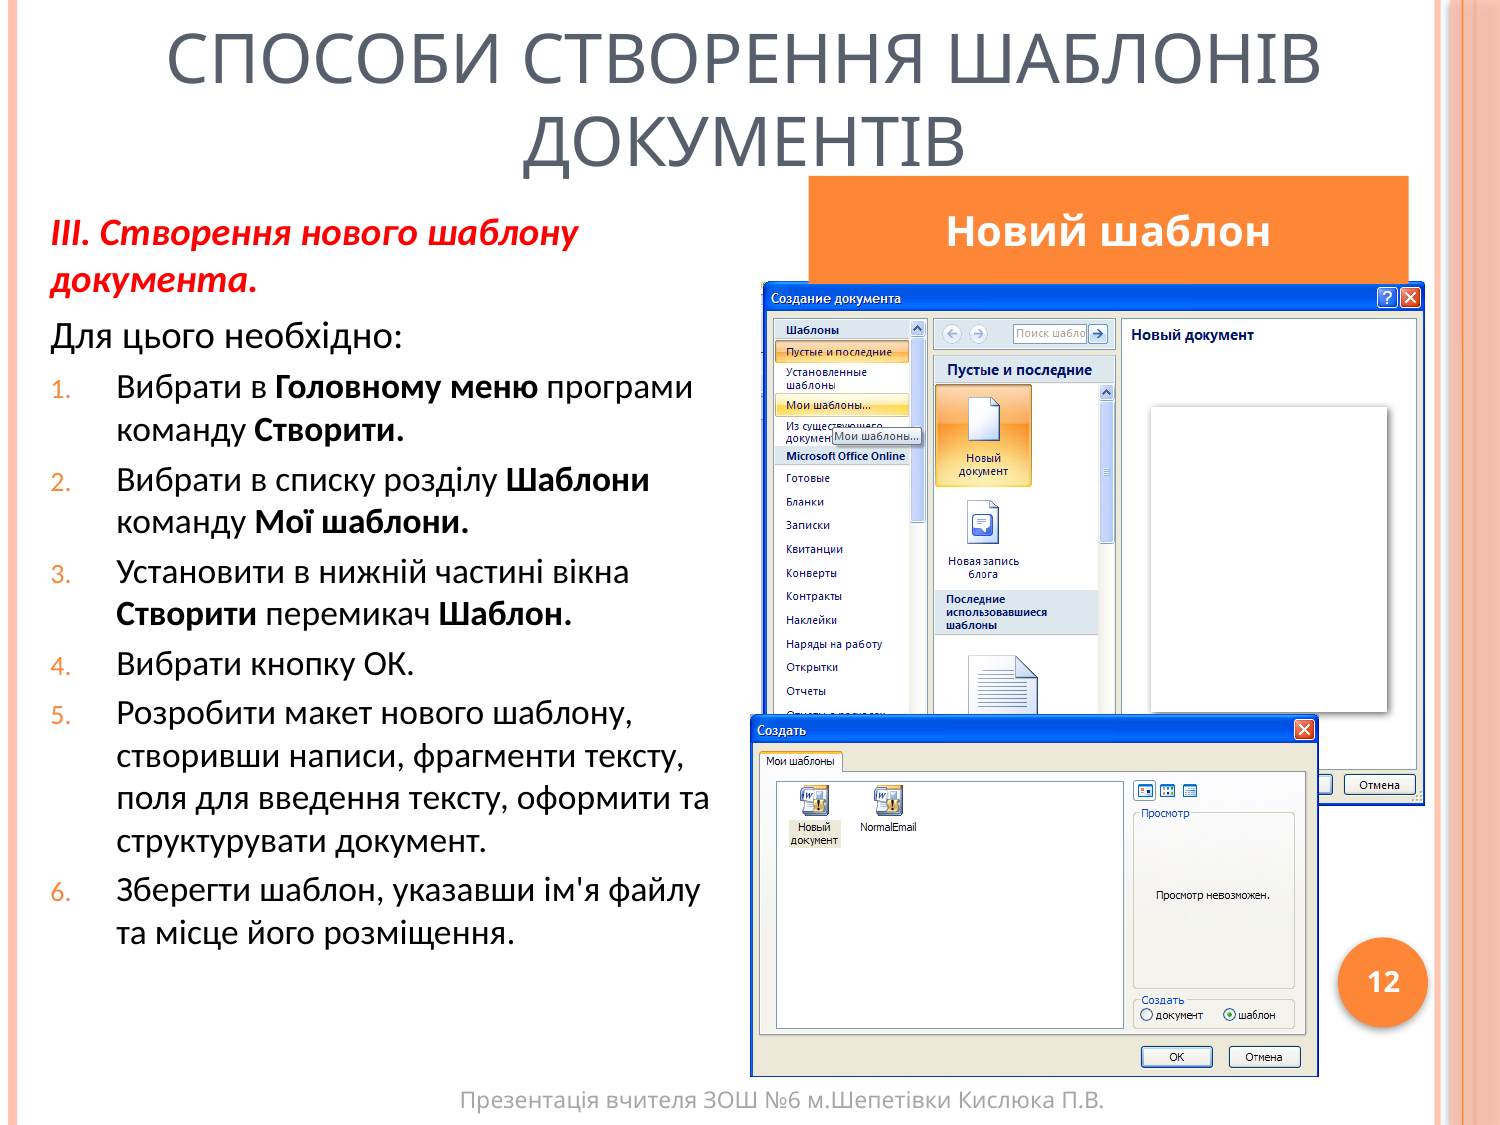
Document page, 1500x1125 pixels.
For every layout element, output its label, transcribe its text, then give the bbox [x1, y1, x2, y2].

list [761, 280, 1426, 806]
list Новий шаблон [808, 175, 1409, 278]
slide_number 12 [1333, 940, 1434, 1027]
text_box Презентація вчителя ЗОШ №6 м.Шепетівки Кислюка П.В. [339, 1078, 1225, 1125]
list ІІІ. Створення нового шаблону документа. Для цього необхідно: Вибрати в Головному меню програми команду Створити. Вибрати в списку розділу Шаблони команду Мої шаблони. Установити в нижній частині вікна Створити перемикач Шаблон. Вибрати кнопку ОК. Розробити макет нового шаблону, створивши написи, фрагменти тексту, поля для введення тексту, оформити та структурувати документ. Зберегти шаблон, указавши ім'я файлу та місце його розміщення. [23, 199, 738, 961]
picture [749, 714, 1320, 1078]
title Способи створення шаблонів документів [70, 0, 1421, 188]
